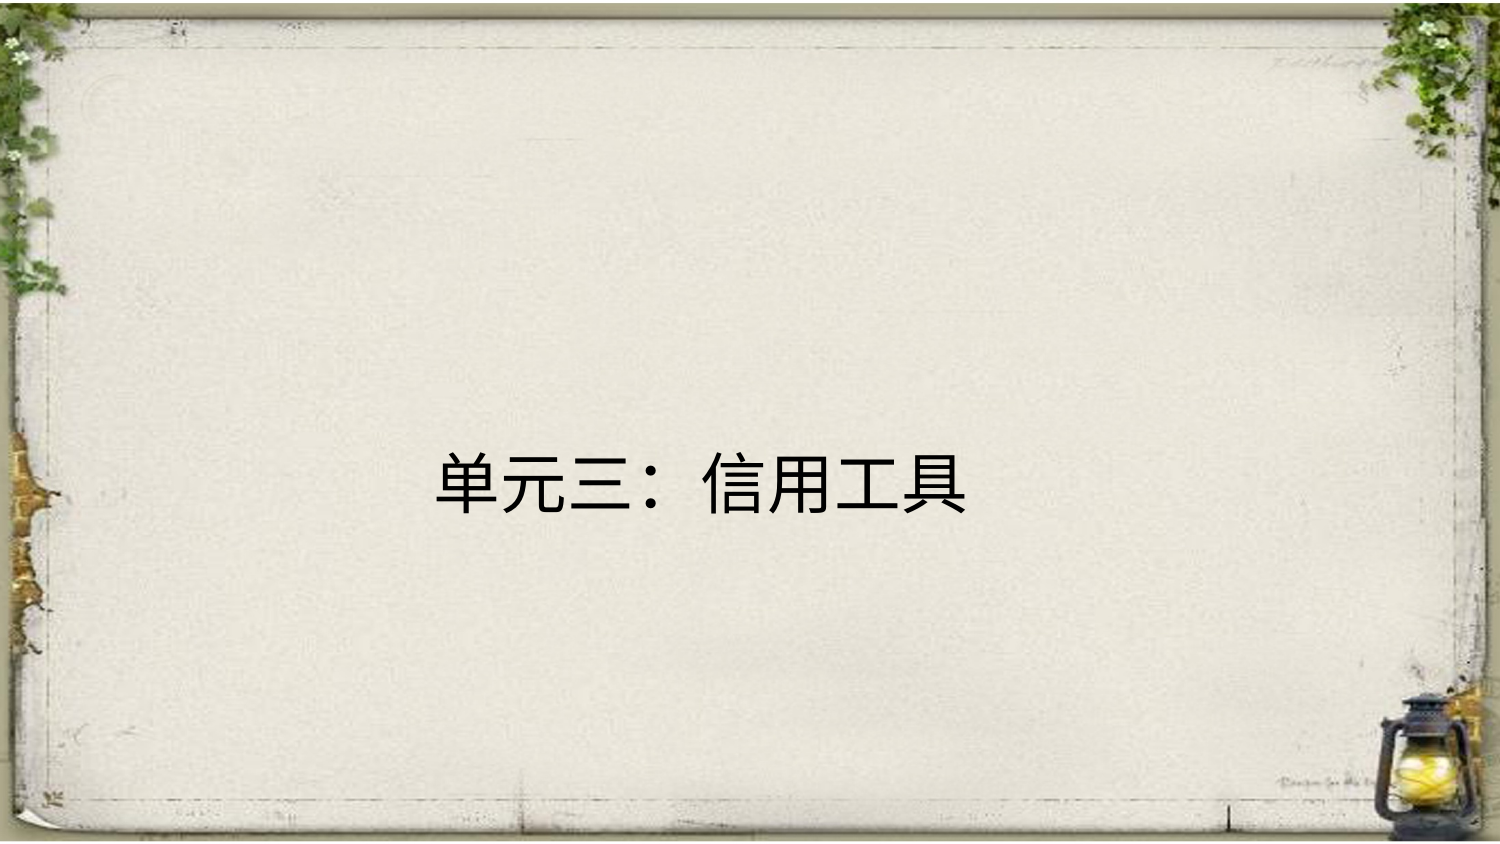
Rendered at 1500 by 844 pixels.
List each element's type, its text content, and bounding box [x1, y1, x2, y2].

picture [0, 0, 1500, 844]
title 单元三：信用工具 [55, 39, 1347, 610]
